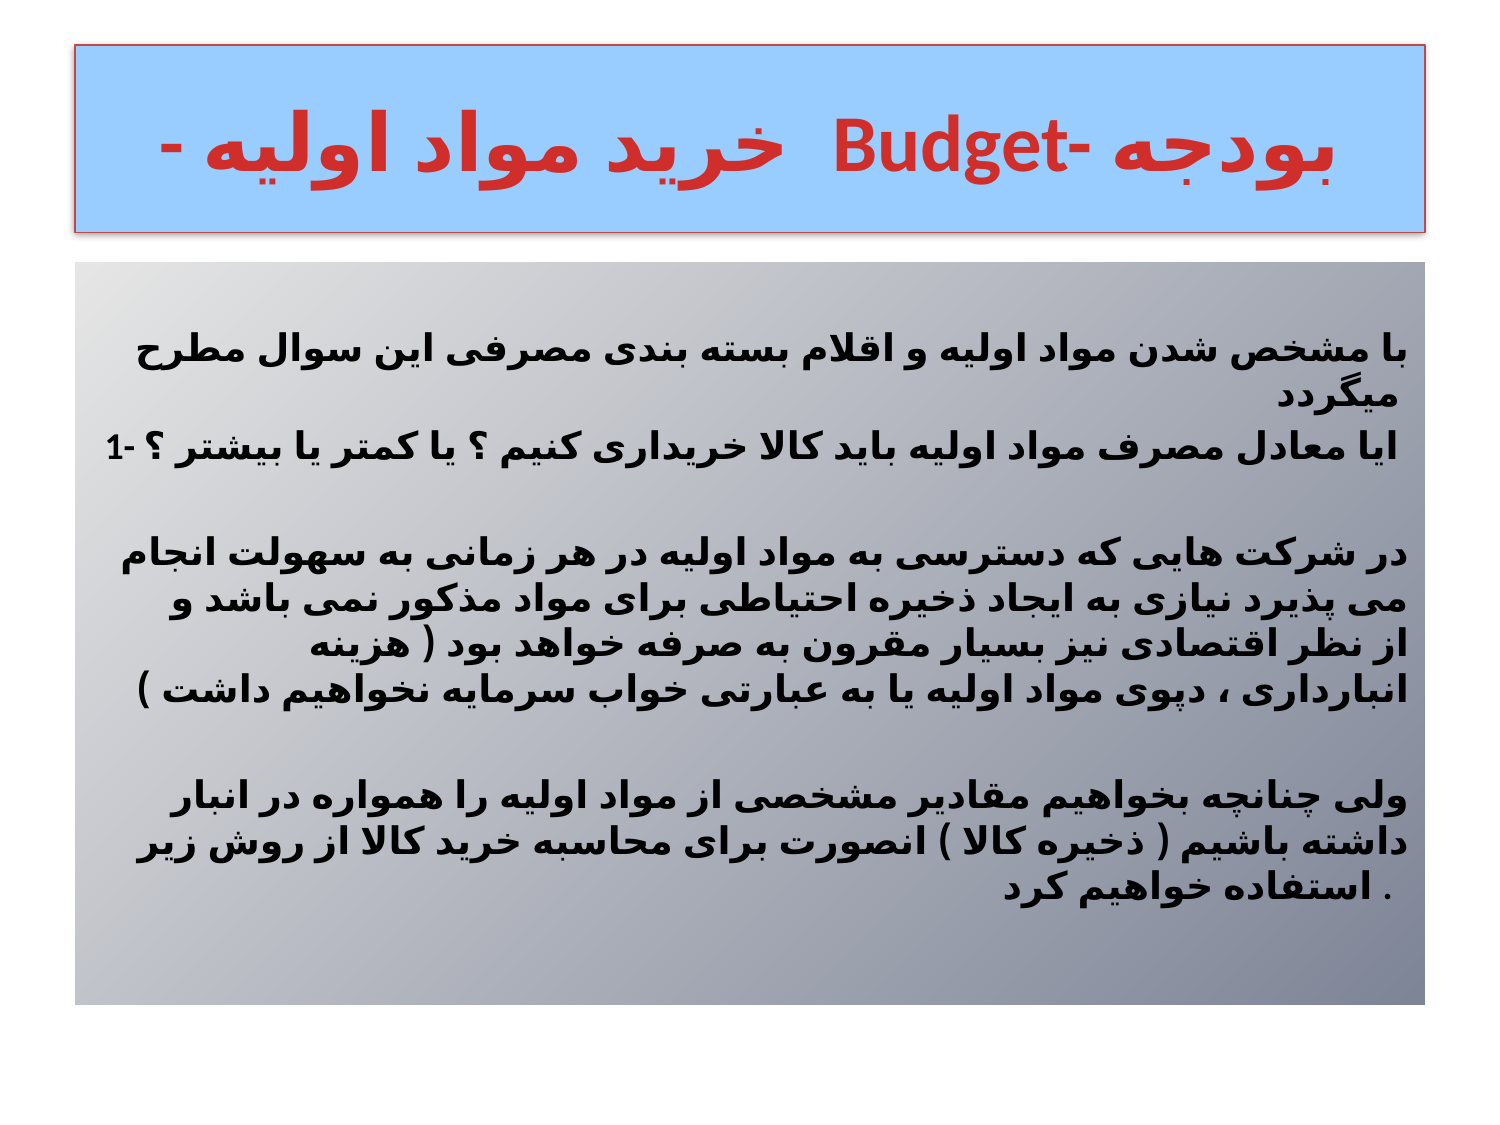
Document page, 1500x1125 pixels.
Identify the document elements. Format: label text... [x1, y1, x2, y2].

list با مشخص شدن مواد اولیه و اقلام بسته بندی مصرفی این سوال مطرح میگردد 1- ایا معادل مصرف مواد اولیه باید کالا خریداری کنیم ؟ یا کمتر یا بیشتر ؟ در شرکت هایی که دسترسی به مواد اولیه در هر زمانی به سهولت انجام می پذیرد نیازی به ایجاد ذخیره احتیاطی برای مواد مذکور نمی باشد و از نظر اقتصادی نیز بسیار مقرون به صرفه خواهد بود ( هزینه انبارداری ، دپوی مواد اولیه یا به عبارتی خواب سرمایه نخواهیم داشت ) ولی چنانچه بخواهیم مقادیر مشخصی از مواد اولیه را همواره در انبار داشته باشیم ( ذخیره کالا ) انصورت برای محاسبه خرید کالا از روش زیر استفاده خواهیم کرد . [75, 262, 1425, 1005]
title - خرید مواد اولیه Budget- بودجه [74, 44, 1426, 233]
